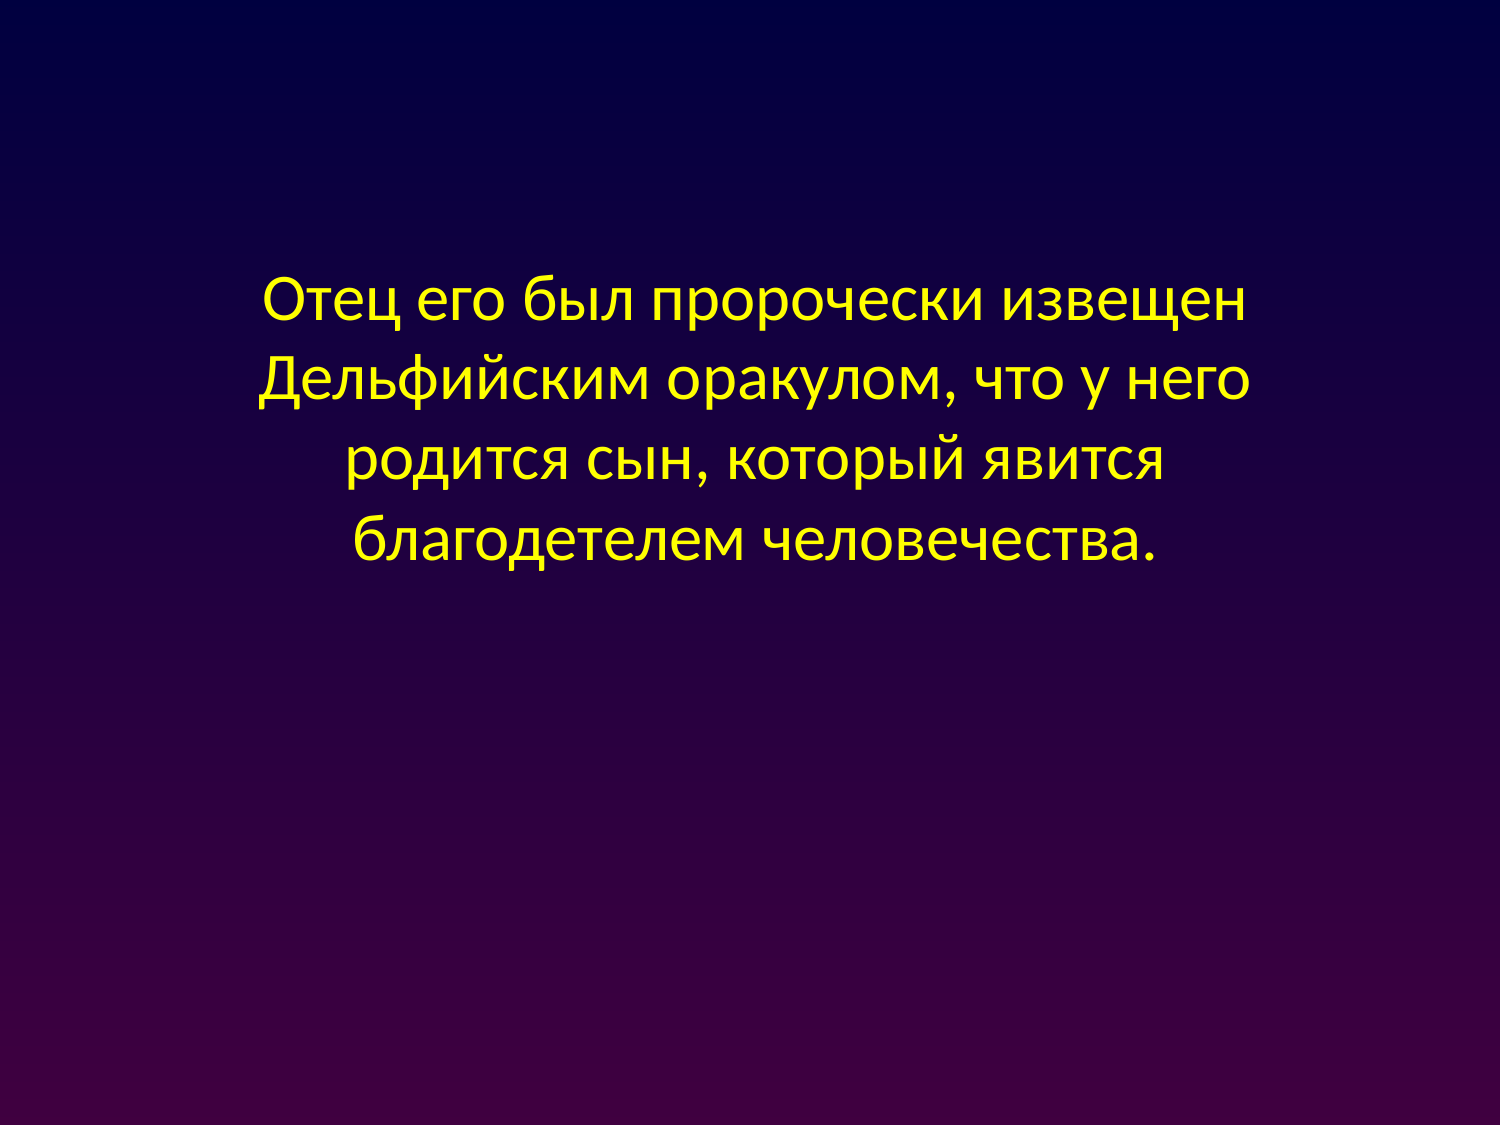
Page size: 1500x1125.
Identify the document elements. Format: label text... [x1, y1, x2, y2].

text_box Отец его был пророчески извещен Дельфийским оракулом, что у него родится сын, который явится благодетелем человечества. [140, 246, 1371, 581]
